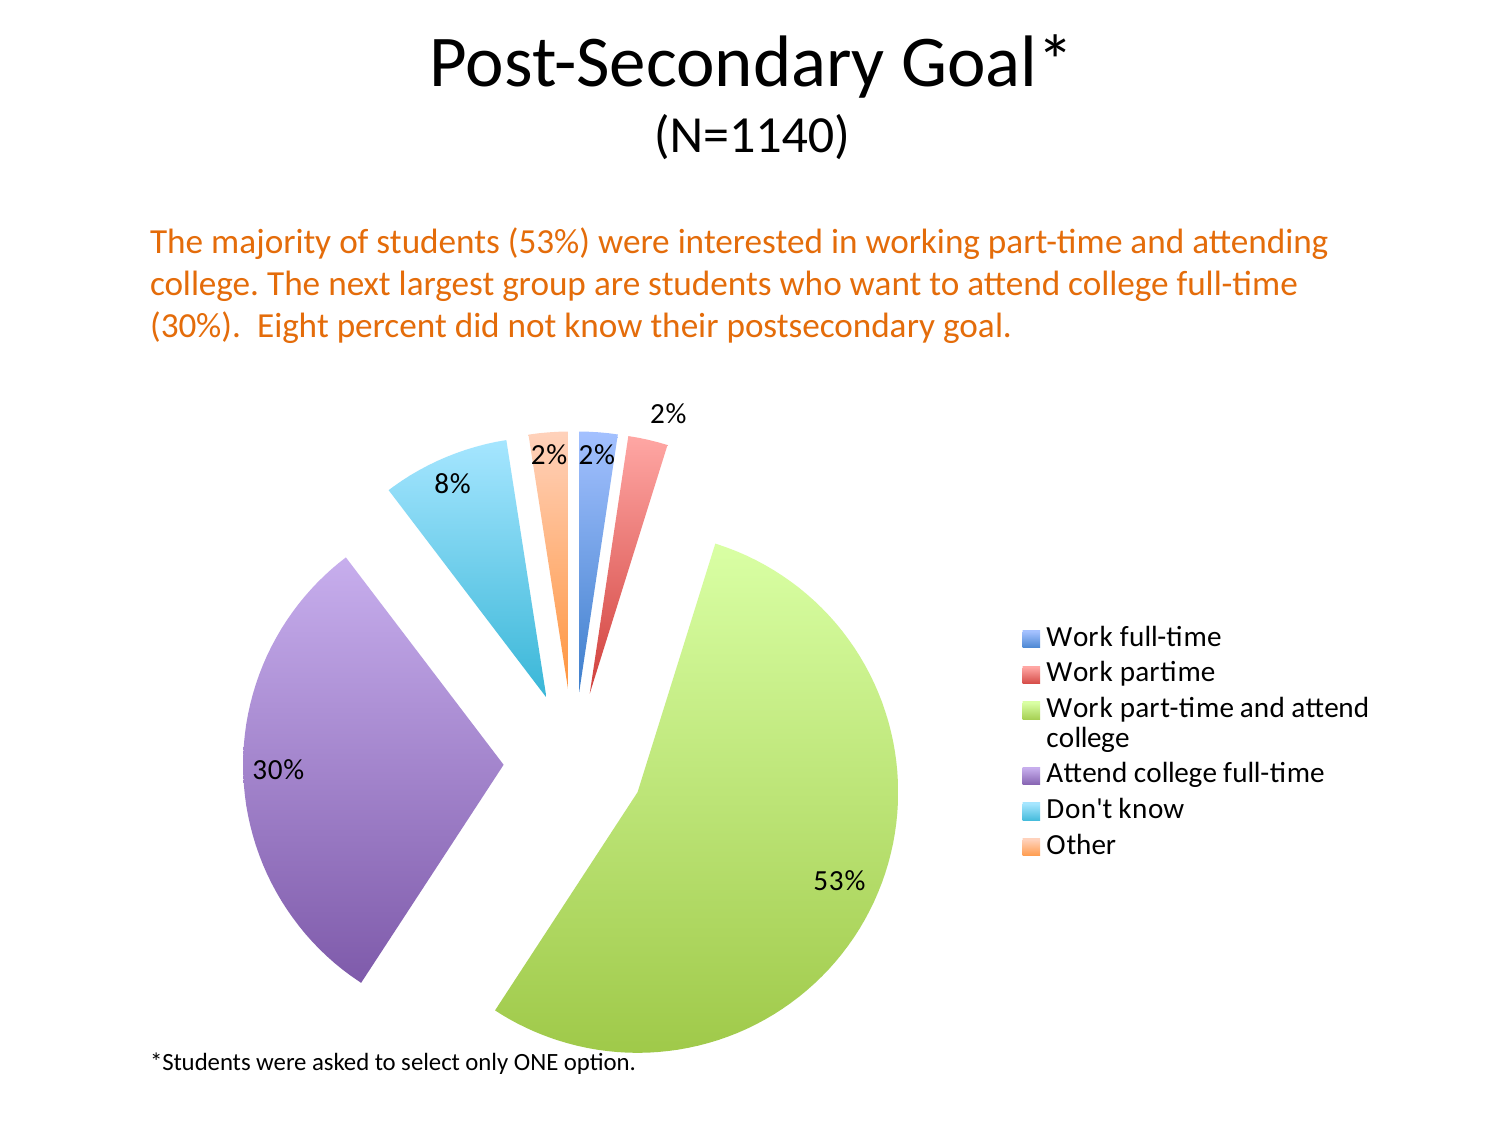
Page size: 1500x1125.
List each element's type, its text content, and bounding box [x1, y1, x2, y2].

chart [134, 378, 1393, 1108]
title Post-Secondary Goal* (N=1140) [135, 20, 1369, 157]
text_box The majority of students (53%) were interested in working part-time and attending college. The next largest group are students who want to attend college full-time (30%). Eight percent did not know their postsecondary goal. [134, 210, 1369, 353]
